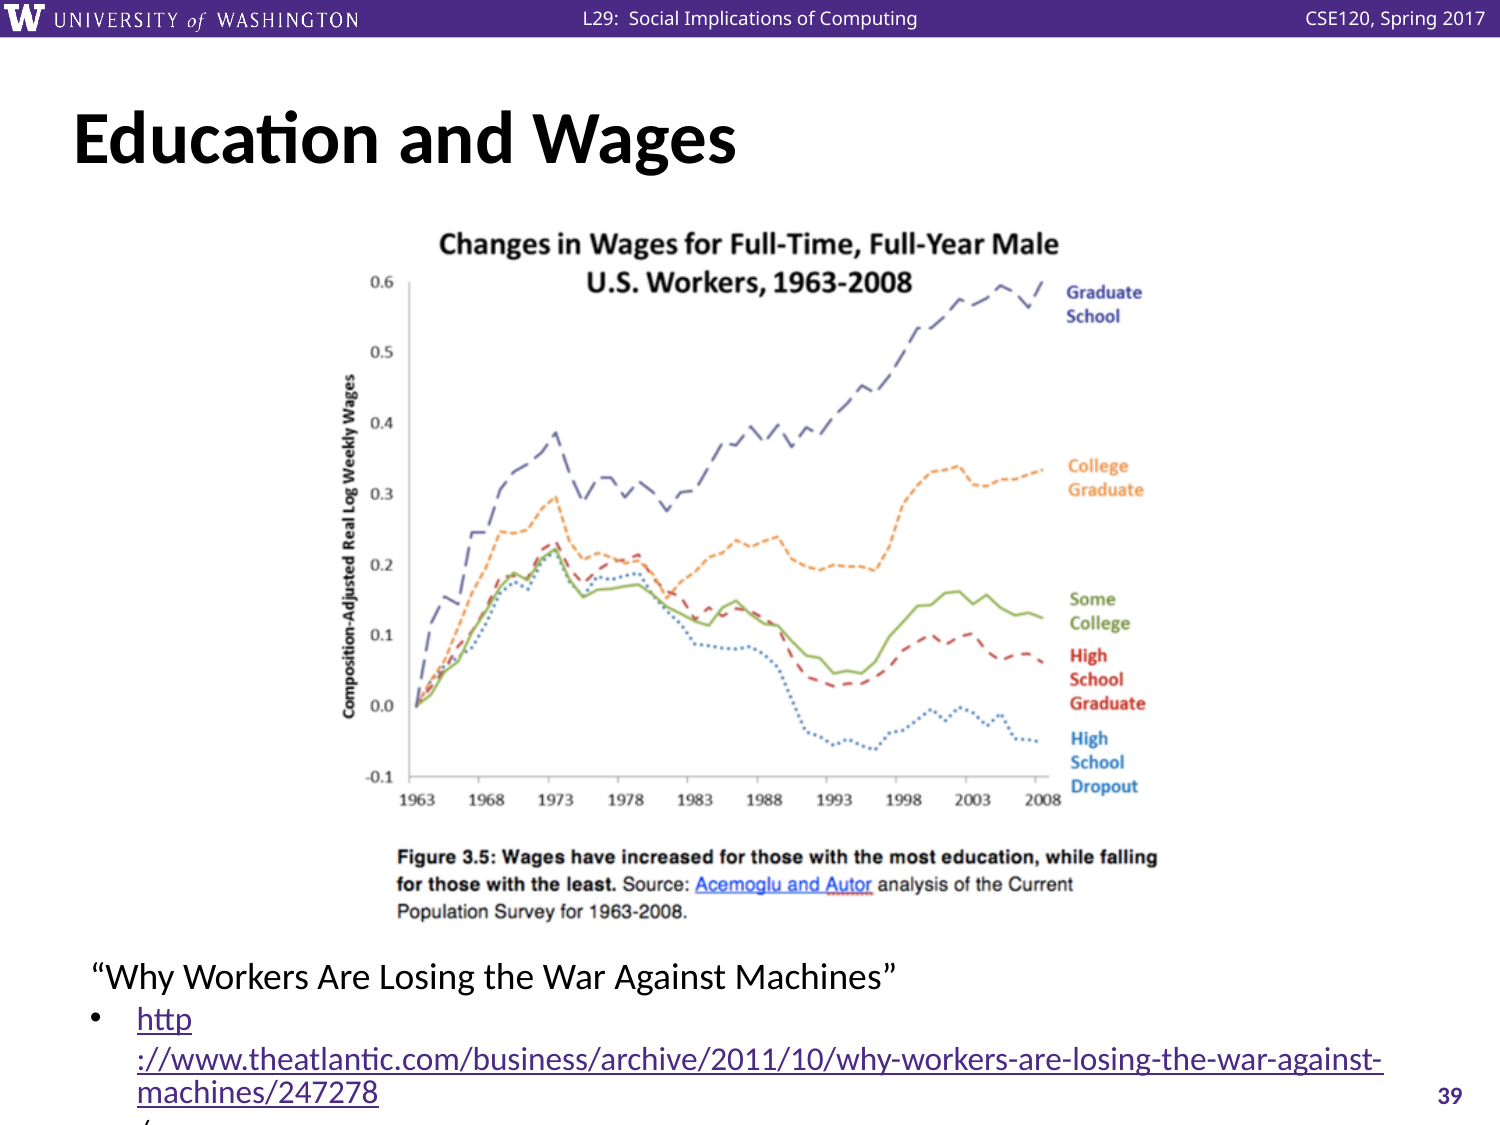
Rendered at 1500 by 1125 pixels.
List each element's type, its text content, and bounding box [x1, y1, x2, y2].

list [329, 224, 1171, 936]
text_box “Why Workers Are Losing the War Against Machines” http://www.theatlantic.com/business/archive/2011/10/why-workers-are-losing-the-war-against-machines/247278/ [74, 944, 1425, 1125]
title Education and Wages [58, 71, 1438, 197]
picture [4, 4, 358, 32]
slide_number 39 [1400, 1065, 1500, 1125]
